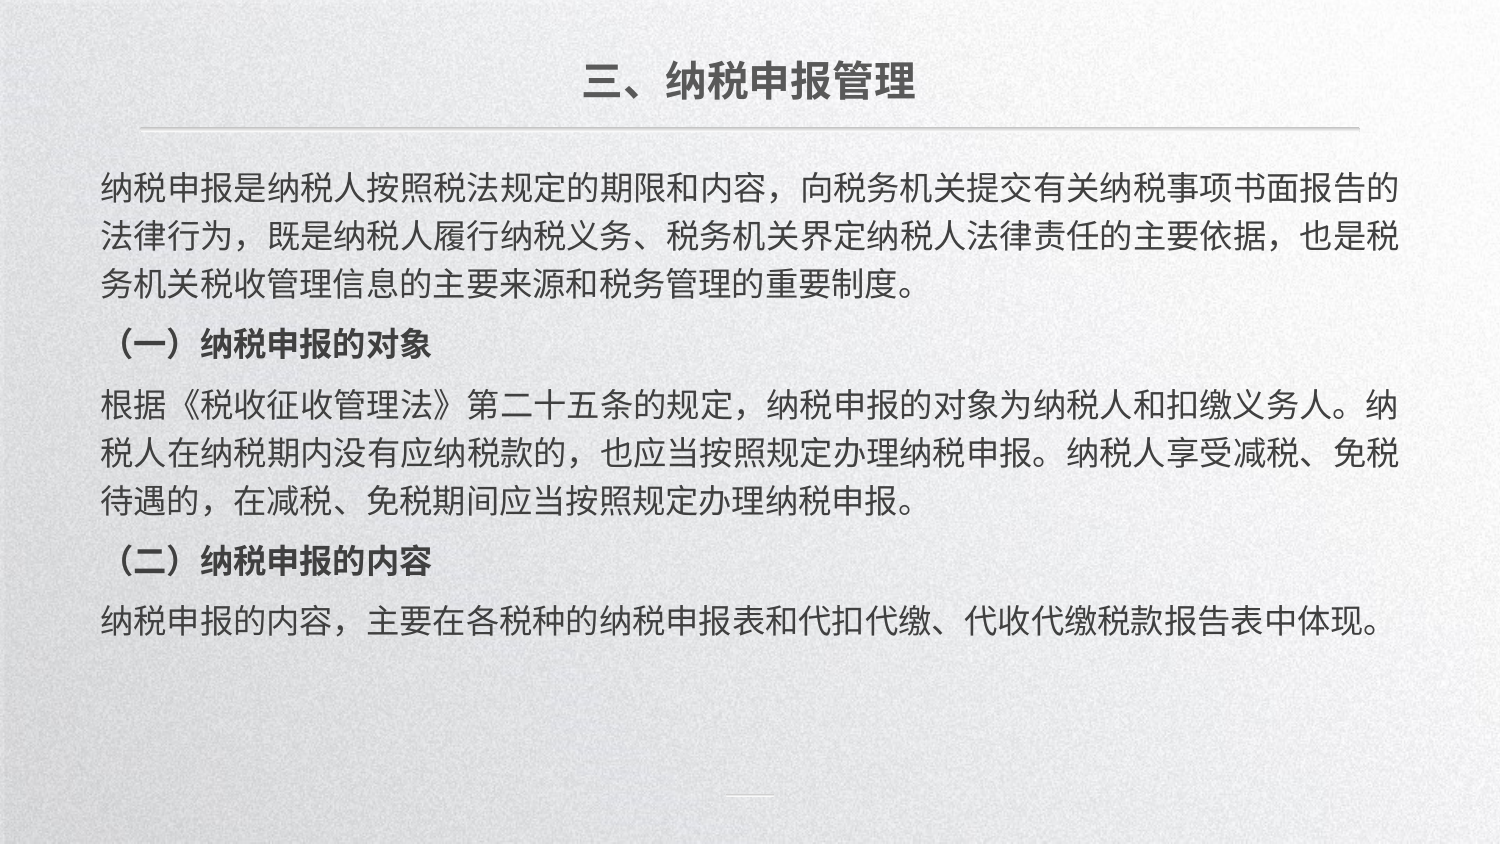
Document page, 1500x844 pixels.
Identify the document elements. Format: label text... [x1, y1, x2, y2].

text_box 纳税申报是纳税人按照税法规定的期限和内容，向税务机关提交有关纳税事项书面报告的法律行为，既是纳税人履行纳税义务、税务机关界定纳税人法律责任的主要依据，也是税务机关税收管理信息的主要来源和税务管理的重要制度。 （一）纳税申报的对象 根据《税收征收管理法》第二十五条的规定，纳税申报的对象为纳税人和扣缴义务人。纳税人在纳税期内没有应纳税款的，也应当按照规定办理纳税申报。纳税人享受减税、免税待遇的，在减税、免税期间应当按照规定办理纳税申报。 （二）纳税申报的内容 纳税申报的内容，主要在各税种的纳税申报表和代扣代缴、代收代缴税款报告表中体现。 [100, 159, 1400, 844]
picture [0, 0, 1500, 844]
text_box 三、纳税申报管理 [459, 49, 1038, 111]
